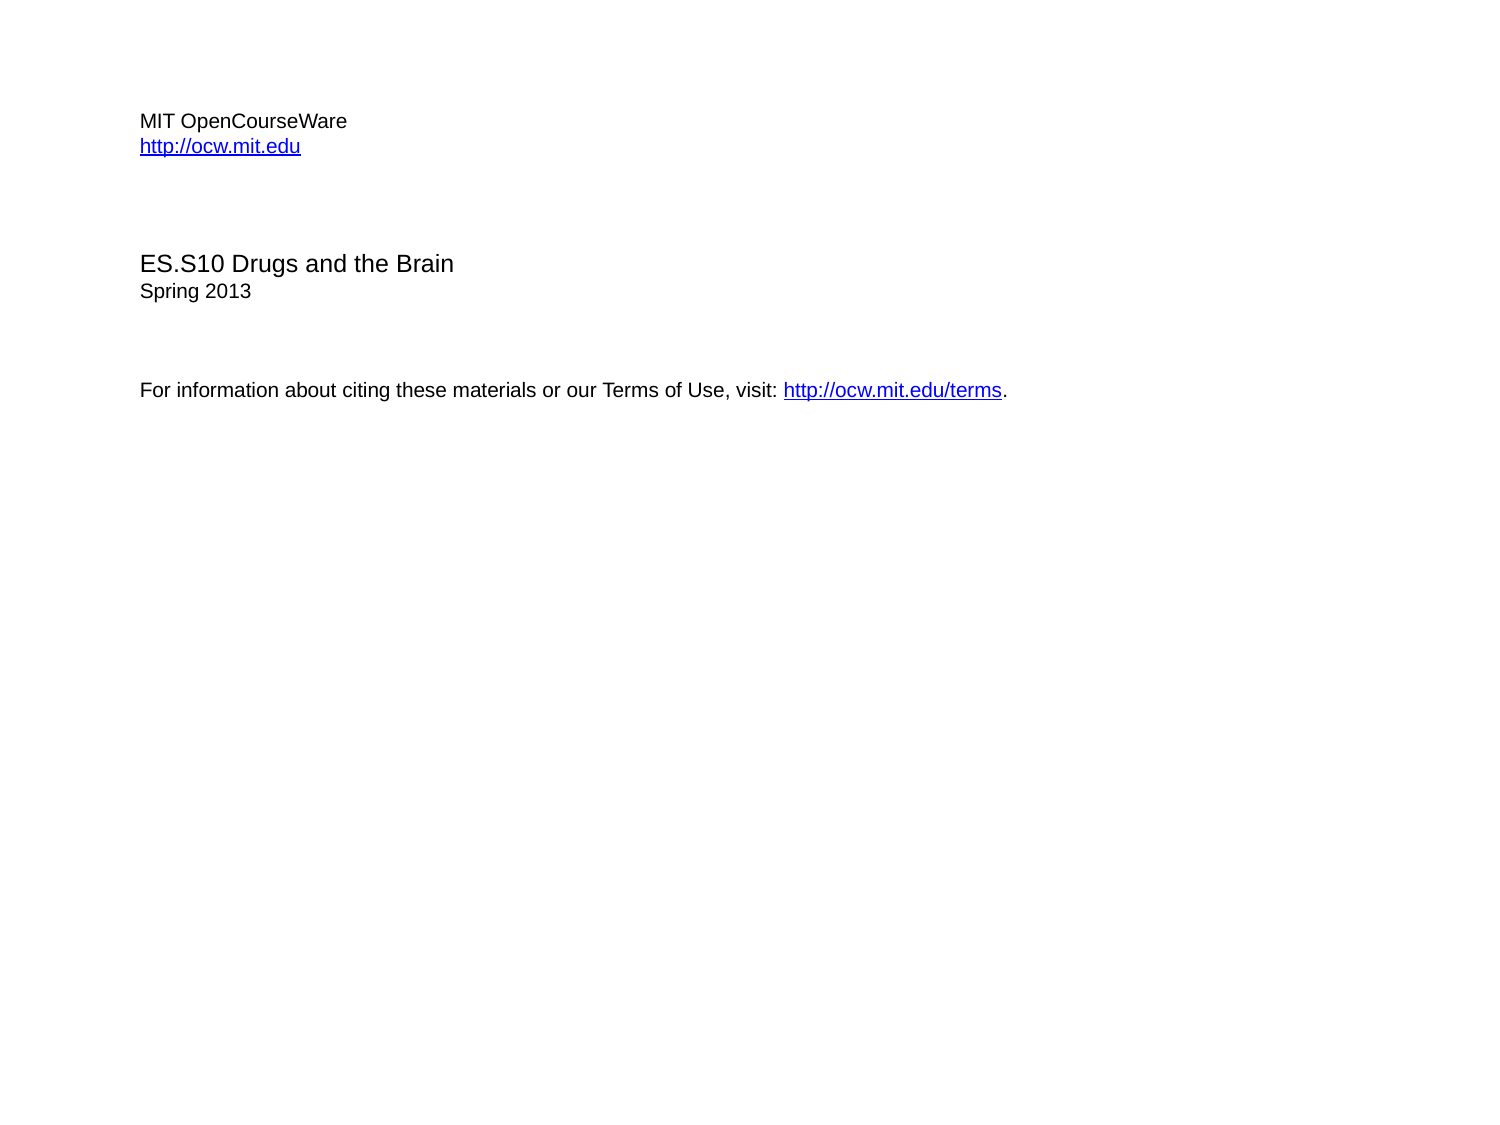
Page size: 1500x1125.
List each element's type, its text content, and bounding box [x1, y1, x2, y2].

text_box MIT OpenCourseWare http://ocw.mit.edu ES.S10 Drugs and the Brain Spring 2013 For information about citing these materials or our Terms of Use, visit: http://ocw.mit.edu/terms. [125, 99, 1350, 455]
